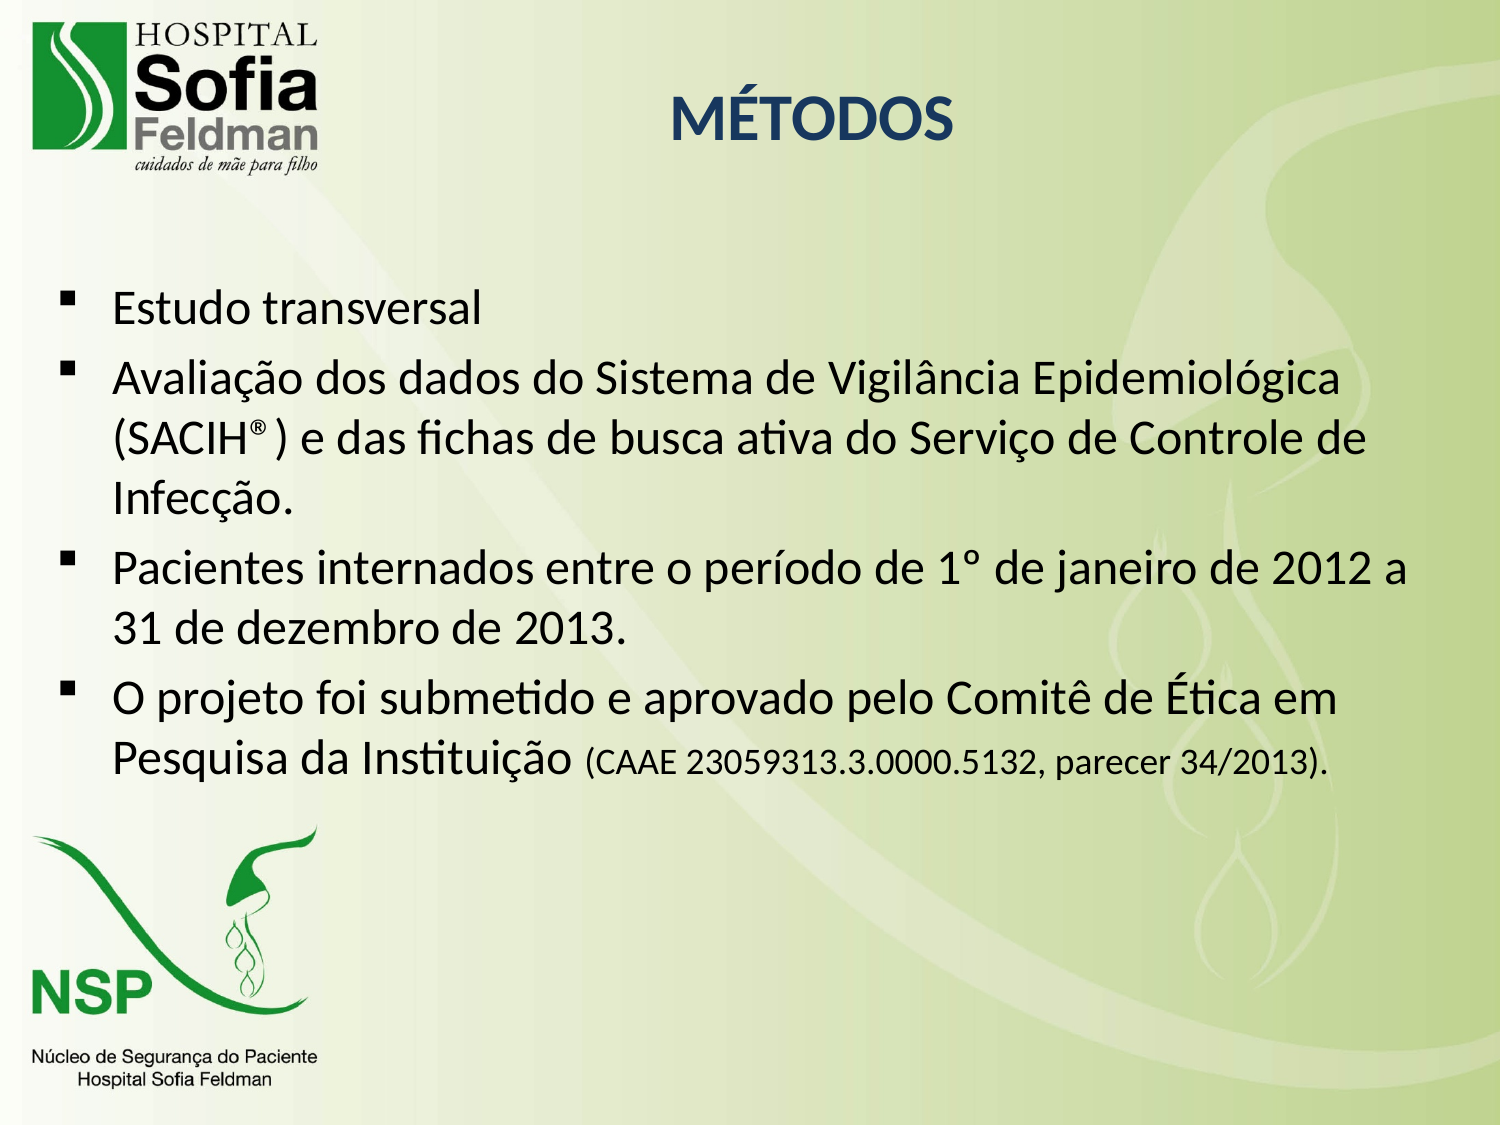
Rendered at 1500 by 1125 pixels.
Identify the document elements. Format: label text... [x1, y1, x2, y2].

text_box MÉTODOS [398, 66, 1226, 173]
text_box [206, 89, 1500, 178]
picture [0, 0, 1500, 1125]
text_box Estudo transversal Avaliação dos dados do Sistema de Vigilância Epidemiológica (SACIH®) e das fichas de busca ativa do Serviço de Controle de Infecção. Pacientes internados entre o período de 1º de janeiro de 2012 a 31 de dezembro de 2013. O projeto foi submetido e aprovado pelo Comitê de Ética em Pesquisa da Instituição (CAAE 23059313.3.0000.5132, parecer 34/2013). [41, 267, 1500, 773]
